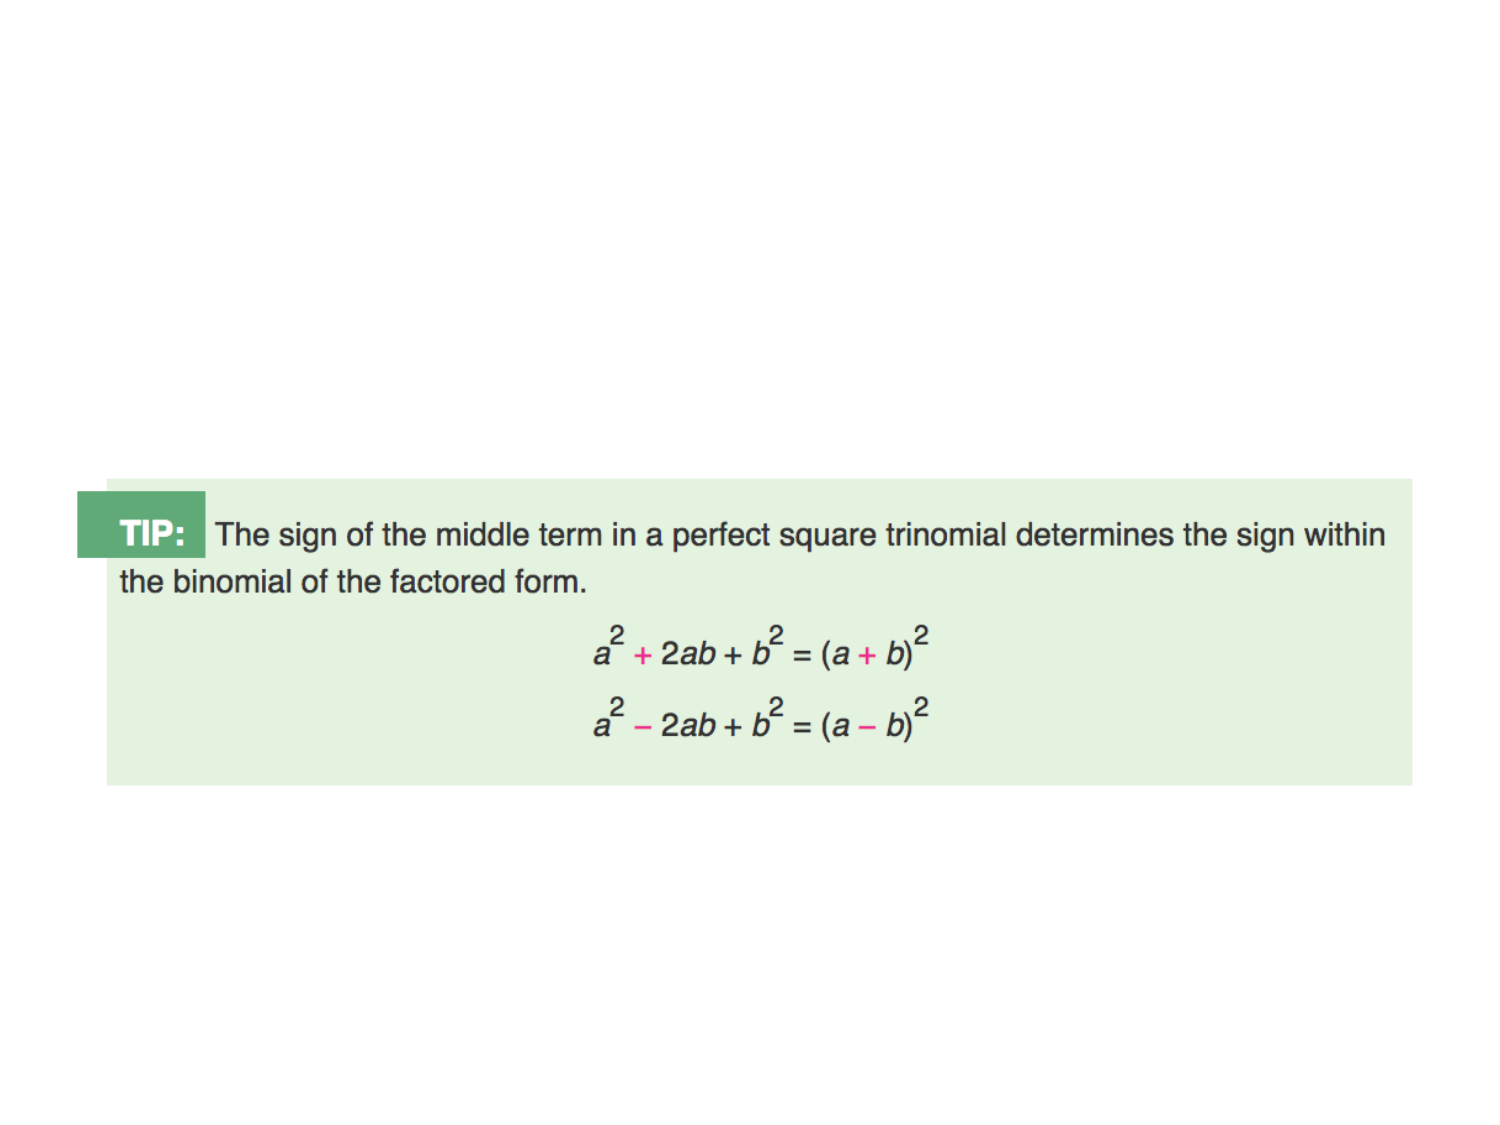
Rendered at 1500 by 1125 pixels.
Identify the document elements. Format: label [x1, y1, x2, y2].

list [74, 262, 1426, 1006]
